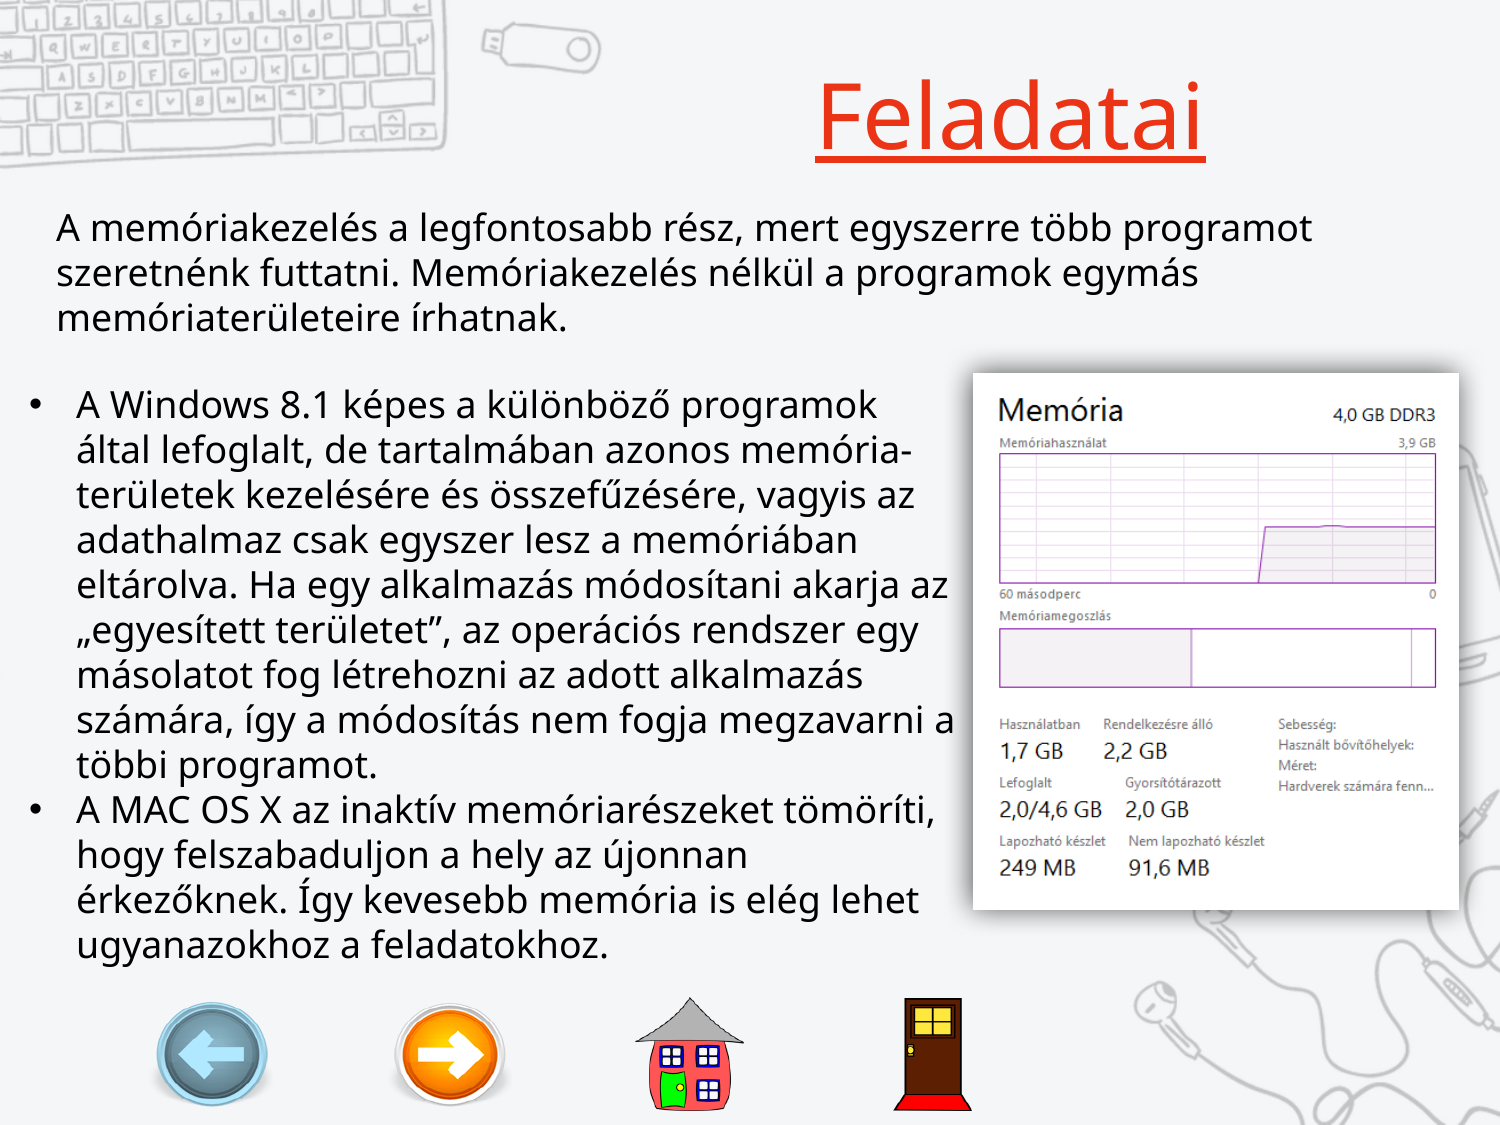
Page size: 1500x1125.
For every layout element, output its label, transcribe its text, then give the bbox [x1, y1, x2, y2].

picture [0, 0, 1500, 1125]
text_box A Windows 8.1 képes a különböző programok által lefoglalt, de tartalmában azonos memória-területek kezelésére és összefűzésére, vagyis az adathalmaz csak egyszer lesz a memóriában eltárolva. Ha egy alkalmazás módosítani akarja az „egyesített területet”, az operációs rendszer egy másolatot fog létrehozni az adott alkalmazás számára, így a módosítás nem fogja megzavarni a többi programot. A MAC OS X az inaktív memóriarészeket tömöríti, hogy felszabaduljon a hely az újonnan érkezőknek. Így kevesebb memória is elég lehet ugyanazokhoz a feladatokhoz. [14, 373, 972, 974]
text_box A memóriakezelés a legfontosabb rész, mert egyszerre több programot szeretnénk futtatni. Memóriakezelés nélkül a programok egymás memóriaterületeire írhatnak. [41, 196, 1459, 346]
title Feladatai [442, 19, 1500, 207]
